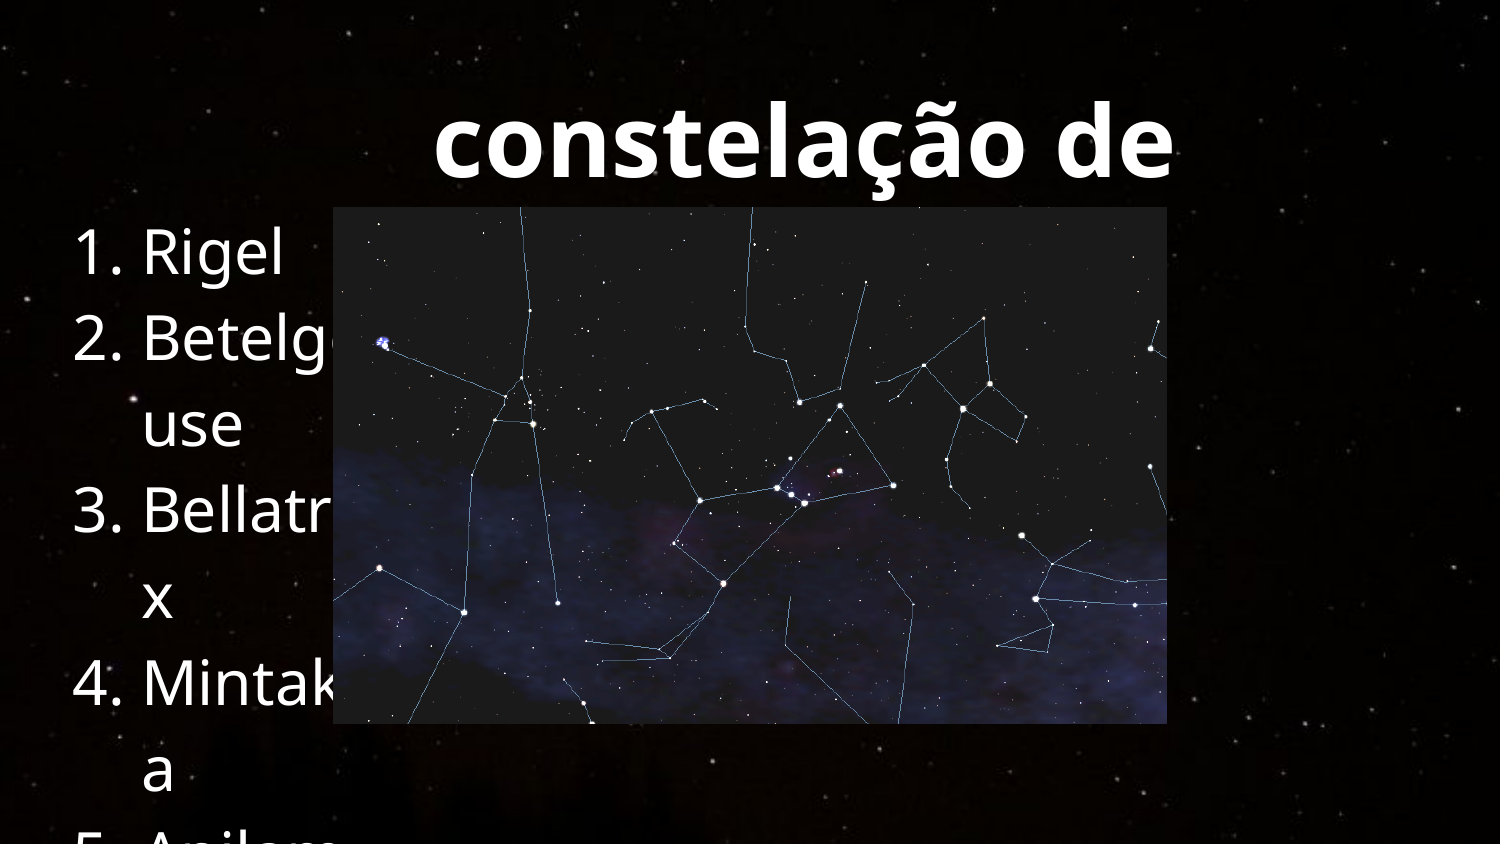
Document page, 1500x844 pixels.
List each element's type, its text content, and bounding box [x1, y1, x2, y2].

picture [0, 0, 1500, 844]
title constelação de órion [0, 44, 1366, 139]
list Rigel Betelgeuse Bellatrix Mintaka Anilam Alnitak [51, 185, 384, 746]
